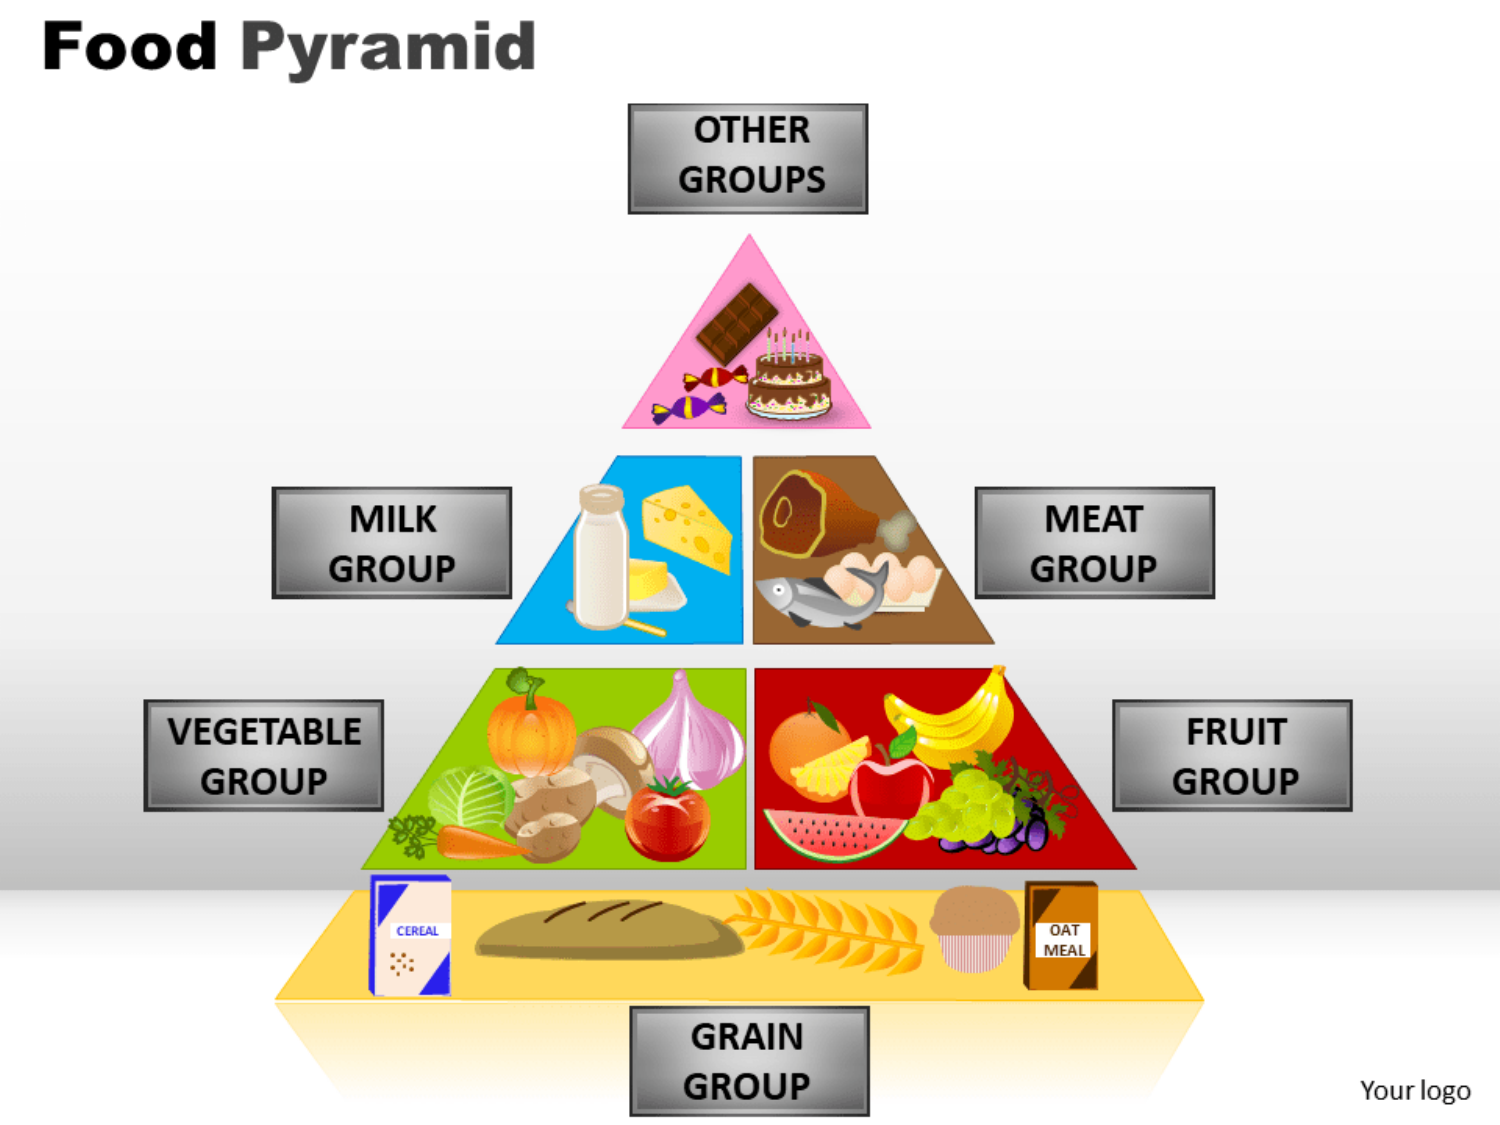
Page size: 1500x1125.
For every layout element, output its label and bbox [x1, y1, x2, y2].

list [0, 0, 1500, 1125]
